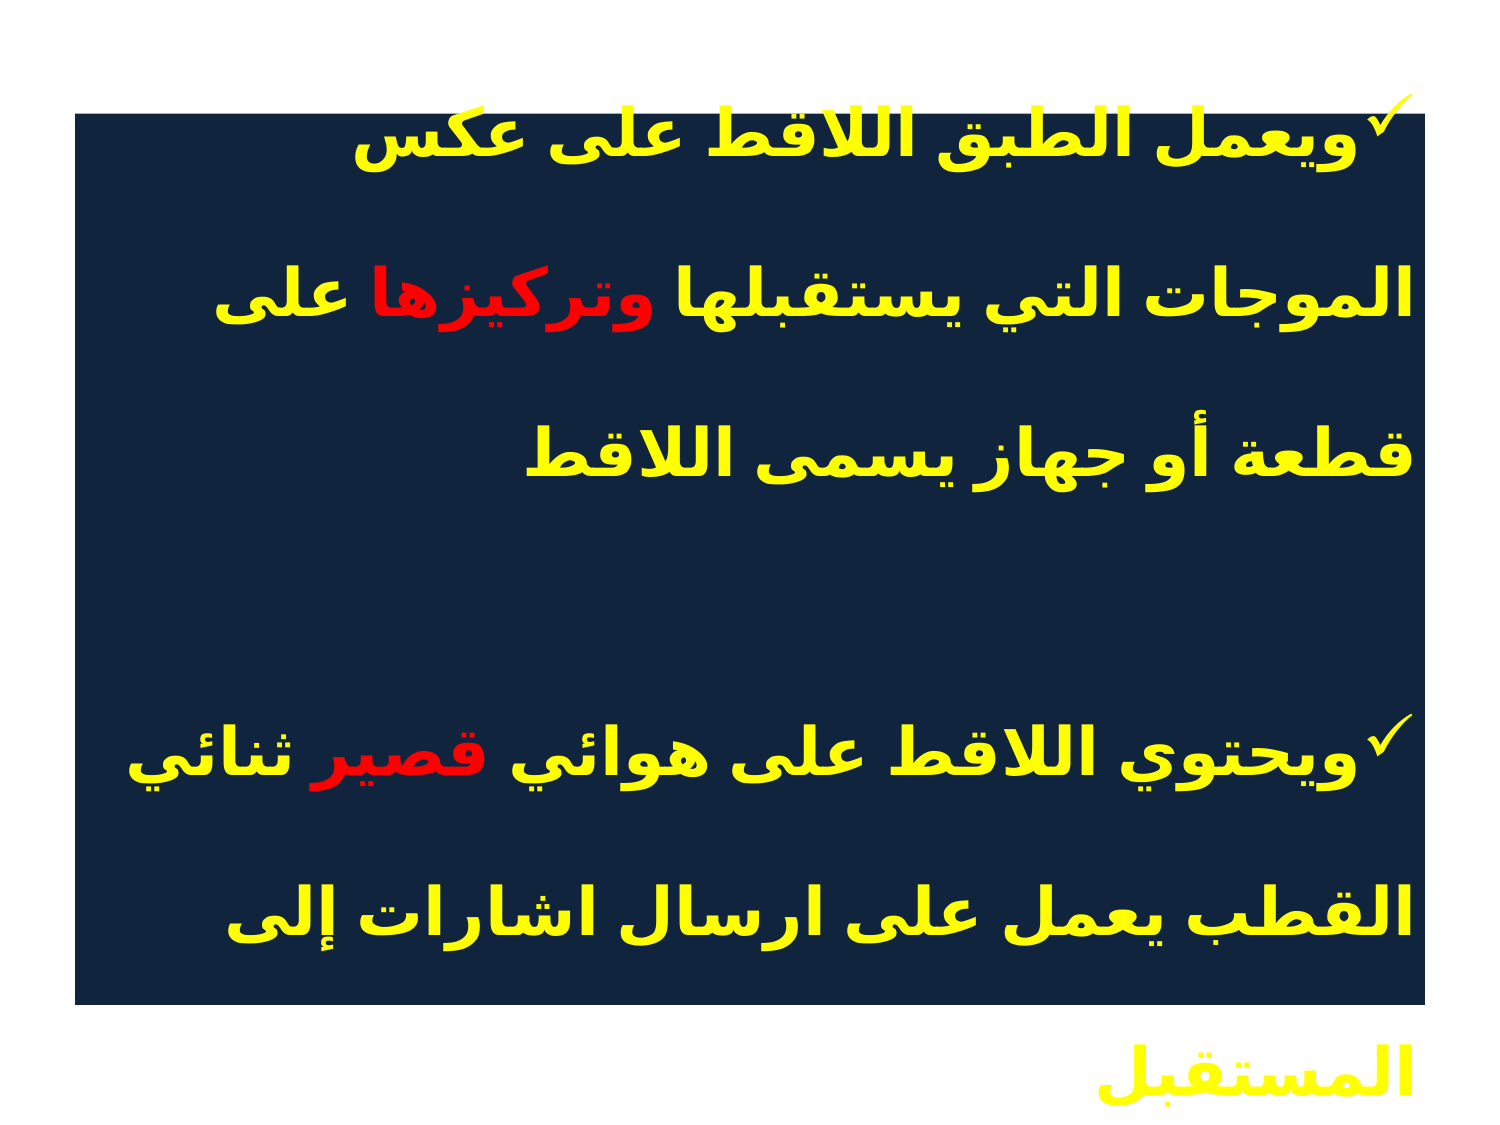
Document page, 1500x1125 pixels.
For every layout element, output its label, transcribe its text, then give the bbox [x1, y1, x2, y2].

list ويعمل الطبق اللاقط على عكس الموجات التي يستقبلها وتركيزها على قطعة أو جهاز يسمى اللاقط ويحتوي اللاقط على هوائي قصير ثنائي القطب يعمل على ارسال اشارات إلى المستقبل [75, 113, 1425, 1005]
